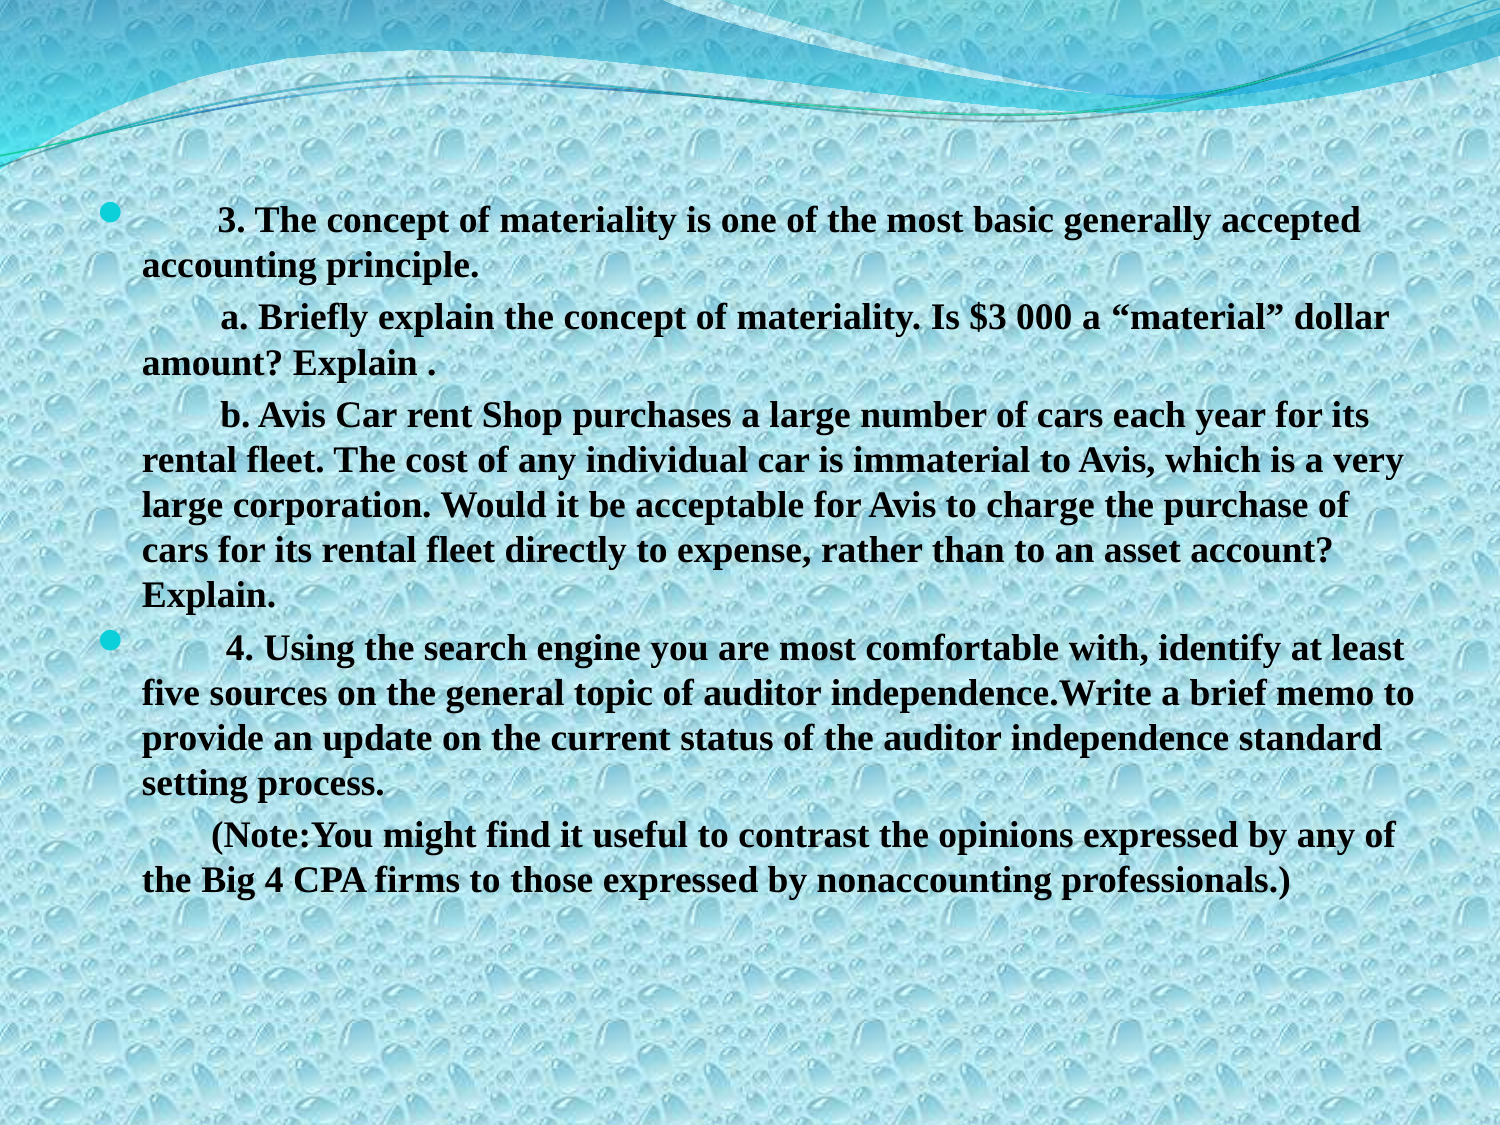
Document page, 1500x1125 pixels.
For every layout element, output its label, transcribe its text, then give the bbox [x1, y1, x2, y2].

list 3. The concept of materiality is one of the most basic generally accepted accounting principle. a. Briefly explain the concept of materiality. Is $3 000 a “material” dollar amount? Explain . b. Avis Car rent Shop purchases a large number of cars each year for its rental fleet. The cost of any individual car is immaterial to Avis, which is a very large corporation. Would it be acceptable for Avis to charge the purchase of cars for its rental fleet directly to expense, rather than to an asset account? Explain. 4. Using the search engine you are most comfortable with, identify at least five sources on the general topic of auditor independence.Write a brief memo to provide an update on the current status of the auditor independence standard setting process. (Note:You might find it useful to contrast the opinions expressed by any of the Big 4 CPA firms to those expressed by nonaccounting professionals.) [81, 187, 1433, 844]
picture [0, 0, 1500, 1125]
